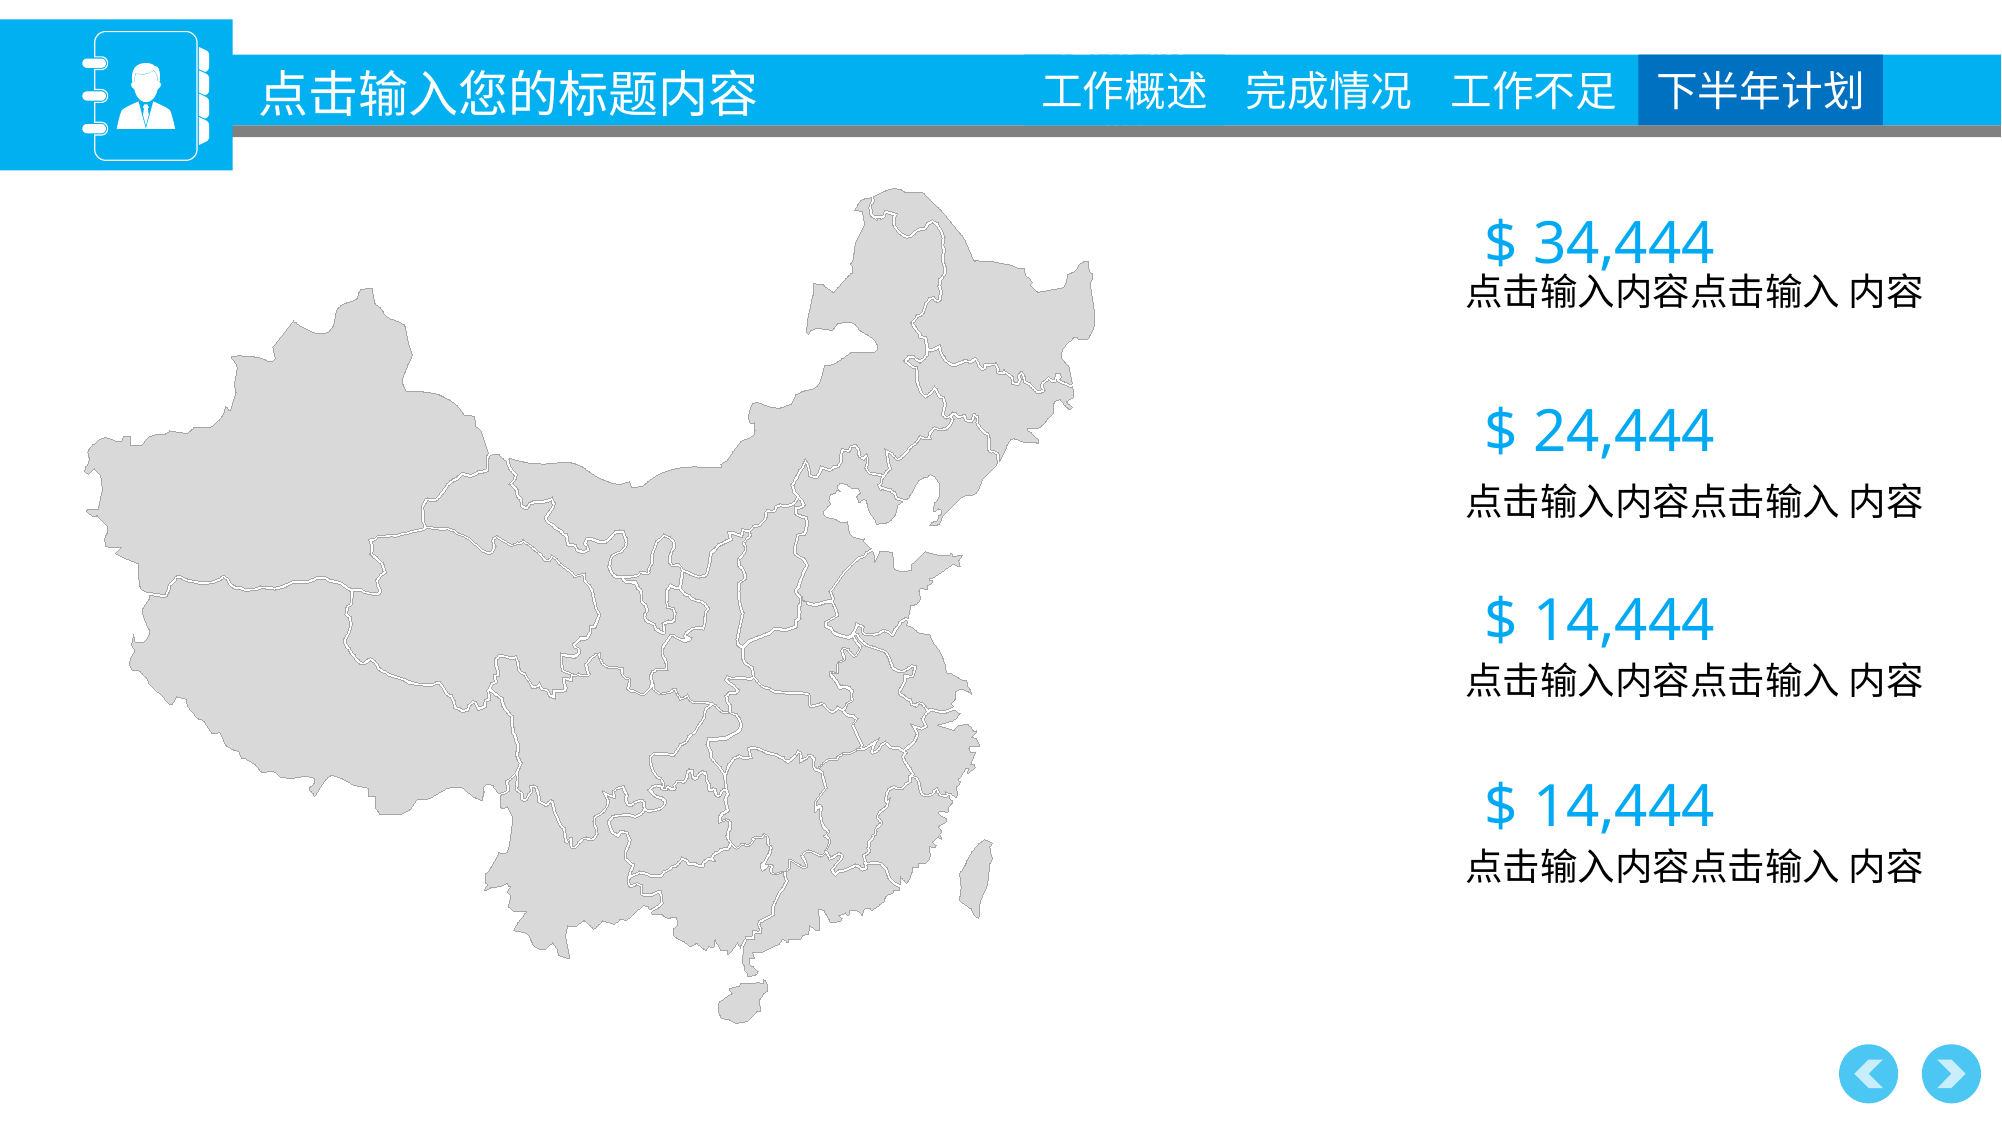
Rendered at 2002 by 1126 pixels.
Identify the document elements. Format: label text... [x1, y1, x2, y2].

text_box [652, 531, 753, 712]
text_box [610, 772, 730, 875]
text_box $ 14,444 [1469, 574, 1730, 649]
text_box [871, 188, 1095, 391]
text_box 点击输入内容点击输入 内容 [1450, 649, 1943, 755]
text_box [718, 979, 768, 1024]
text_box 点击输入您的标题内容 [243, 54, 774, 130]
text_box [651, 705, 740, 795]
text_box [907, 348, 1074, 462]
text_box [82, 31, 210, 161]
text_box [0, 17, 235, 172]
text_box [742, 852, 900, 977]
text_box [709, 678, 861, 773]
text_box [508, 197, 952, 576]
text_box [629, 835, 786, 955]
text_box $ 14,444 [1469, 760, 1730, 835]
text_box [793, 447, 903, 604]
text_box [346, 528, 599, 710]
text_box [84, 288, 489, 595]
text_box [721, 749, 829, 874]
text_box [827, 551, 963, 636]
text_box 点击输入内容点击输入 内容 [1450, 470, 1943, 576]
text_box [816, 743, 912, 873]
text_box [904, 710, 980, 798]
text_box [484, 774, 661, 959]
text_box $ 24,444 [1469, 385, 1730, 471]
text_box [738, 498, 806, 646]
text_box [491, 654, 710, 847]
text_box [129, 577, 520, 815]
text_box [855, 620, 972, 711]
text_box $ 34,444 [1469, 197, 1730, 260]
text_box [423, 454, 707, 694]
text_box [959, 839, 993, 919]
text_box [880, 415, 998, 526]
text_box [865, 777, 953, 885]
text_box [624, 536, 682, 632]
text_box [744, 597, 860, 711]
text_box 点击输入内容点击输入 内容 [1450, 835, 1943, 941]
text_box [831, 635, 927, 752]
text_box 点击输入内容点击输入 内容 [1450, 260, 1943, 366]
